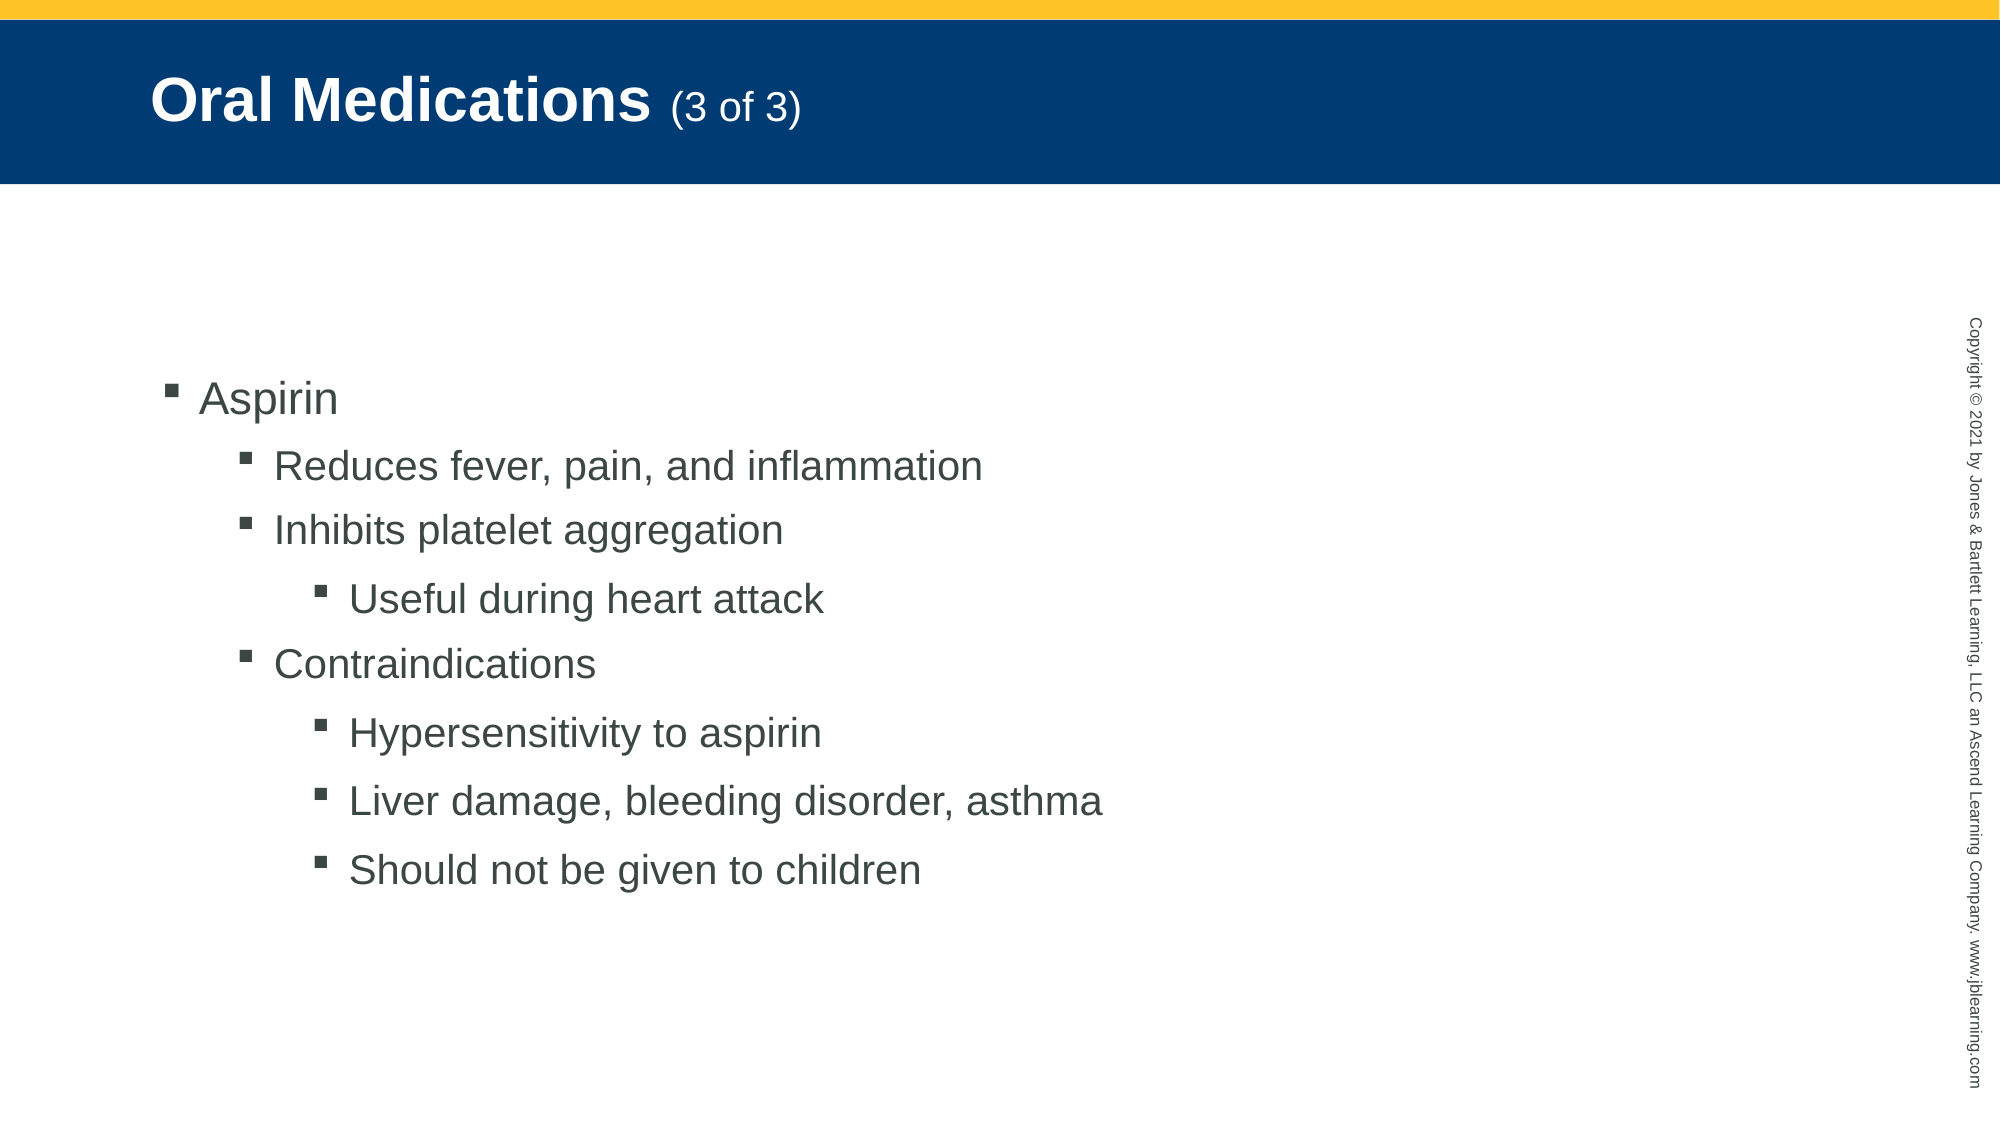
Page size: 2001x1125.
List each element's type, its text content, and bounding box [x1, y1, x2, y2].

list Aspirin Reduces fever, pain, and inflammation Inhibits platelet aggregation Useful during heart attack Contraindications Hypersensitivity to aspirin Liver damage, bleeding disorder, asthma Should not be given to children [146, 361, 1859, 1016]
title Oral Medications (3 of 3) [0, 19, 2000, 185]
